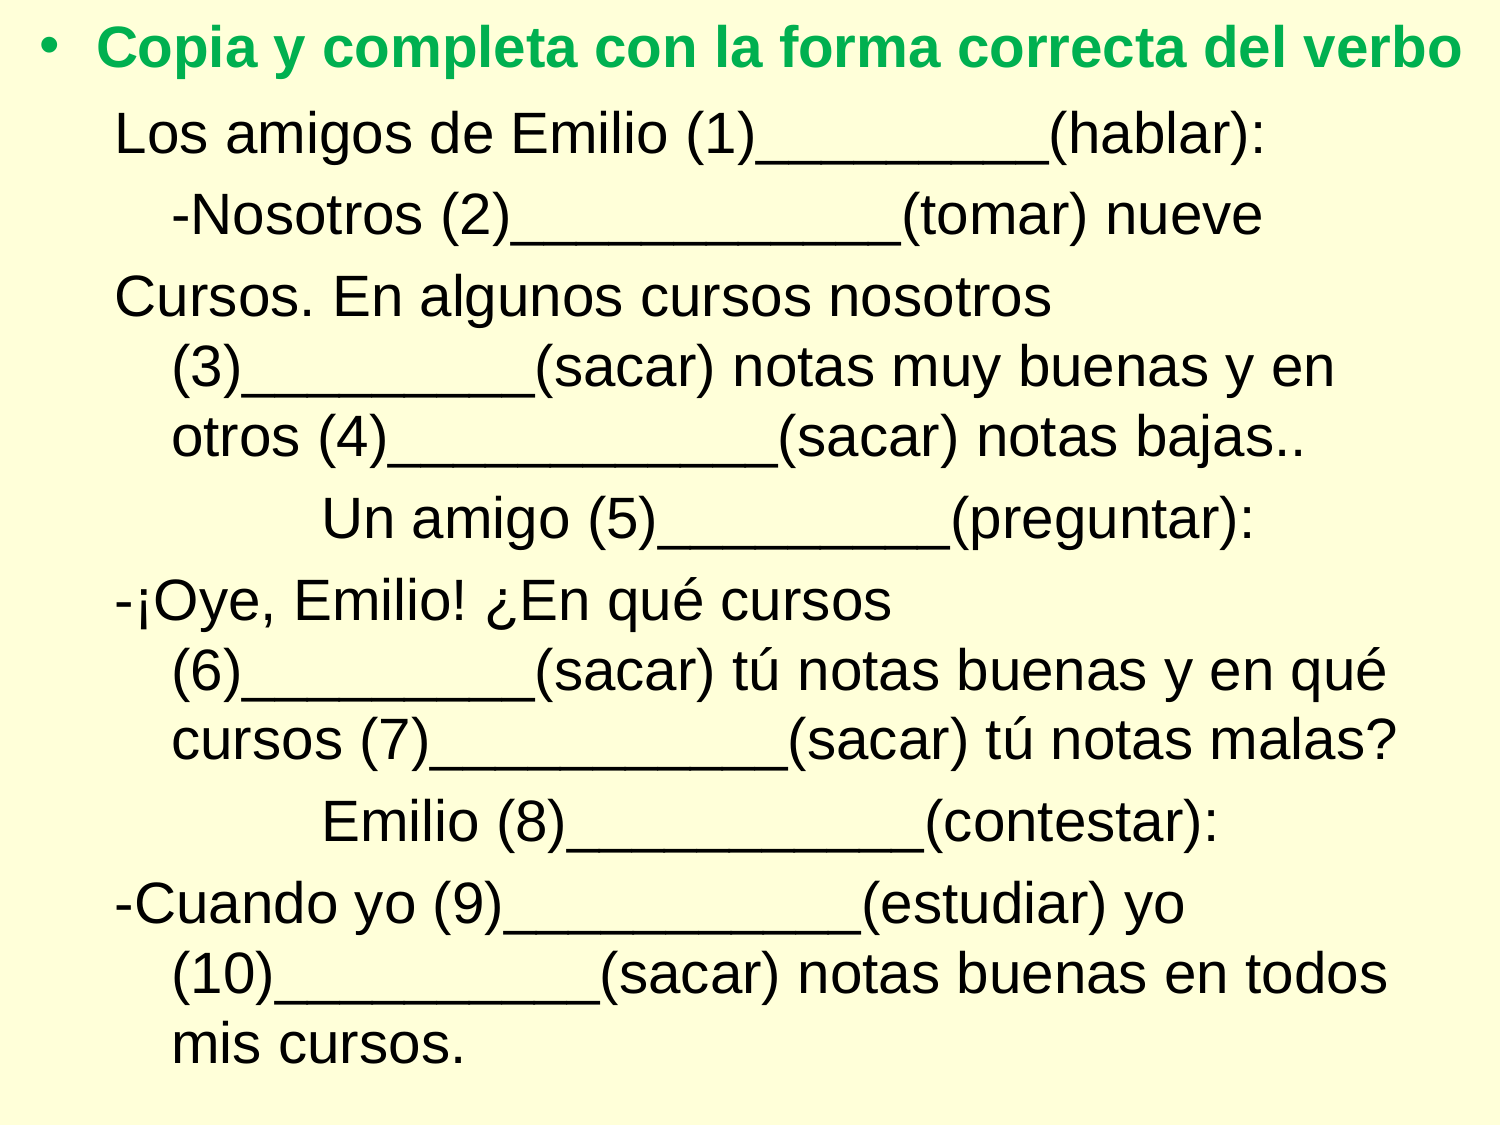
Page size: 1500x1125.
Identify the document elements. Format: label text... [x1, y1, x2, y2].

text_box Copia y completa con la forma correcta del verbo [24, 1, 1488, 87]
list Los amigos de Emilio (1)_________(hablar): -Nosotros (2)____________(tomar) nueve Cursos. En algunos cursos nosotros (3)_________(sacar) notas muy buenas y en otros (4)____________(sacar) notas bajas.. Un amigo (5)_________(preguntar): -¡Oye, Emilio! ¿En qué cursos (6)_________(sacar) tú notas buenas y en qué cursos (7)___________(sacar) tú notas malas? Emilio (8)___________(contestar): -Cuando yo (9)___________(estudiar) yo (10)__________(sacar) notas buenas en todos mis cursos. [99, 87, 1463, 1100]
